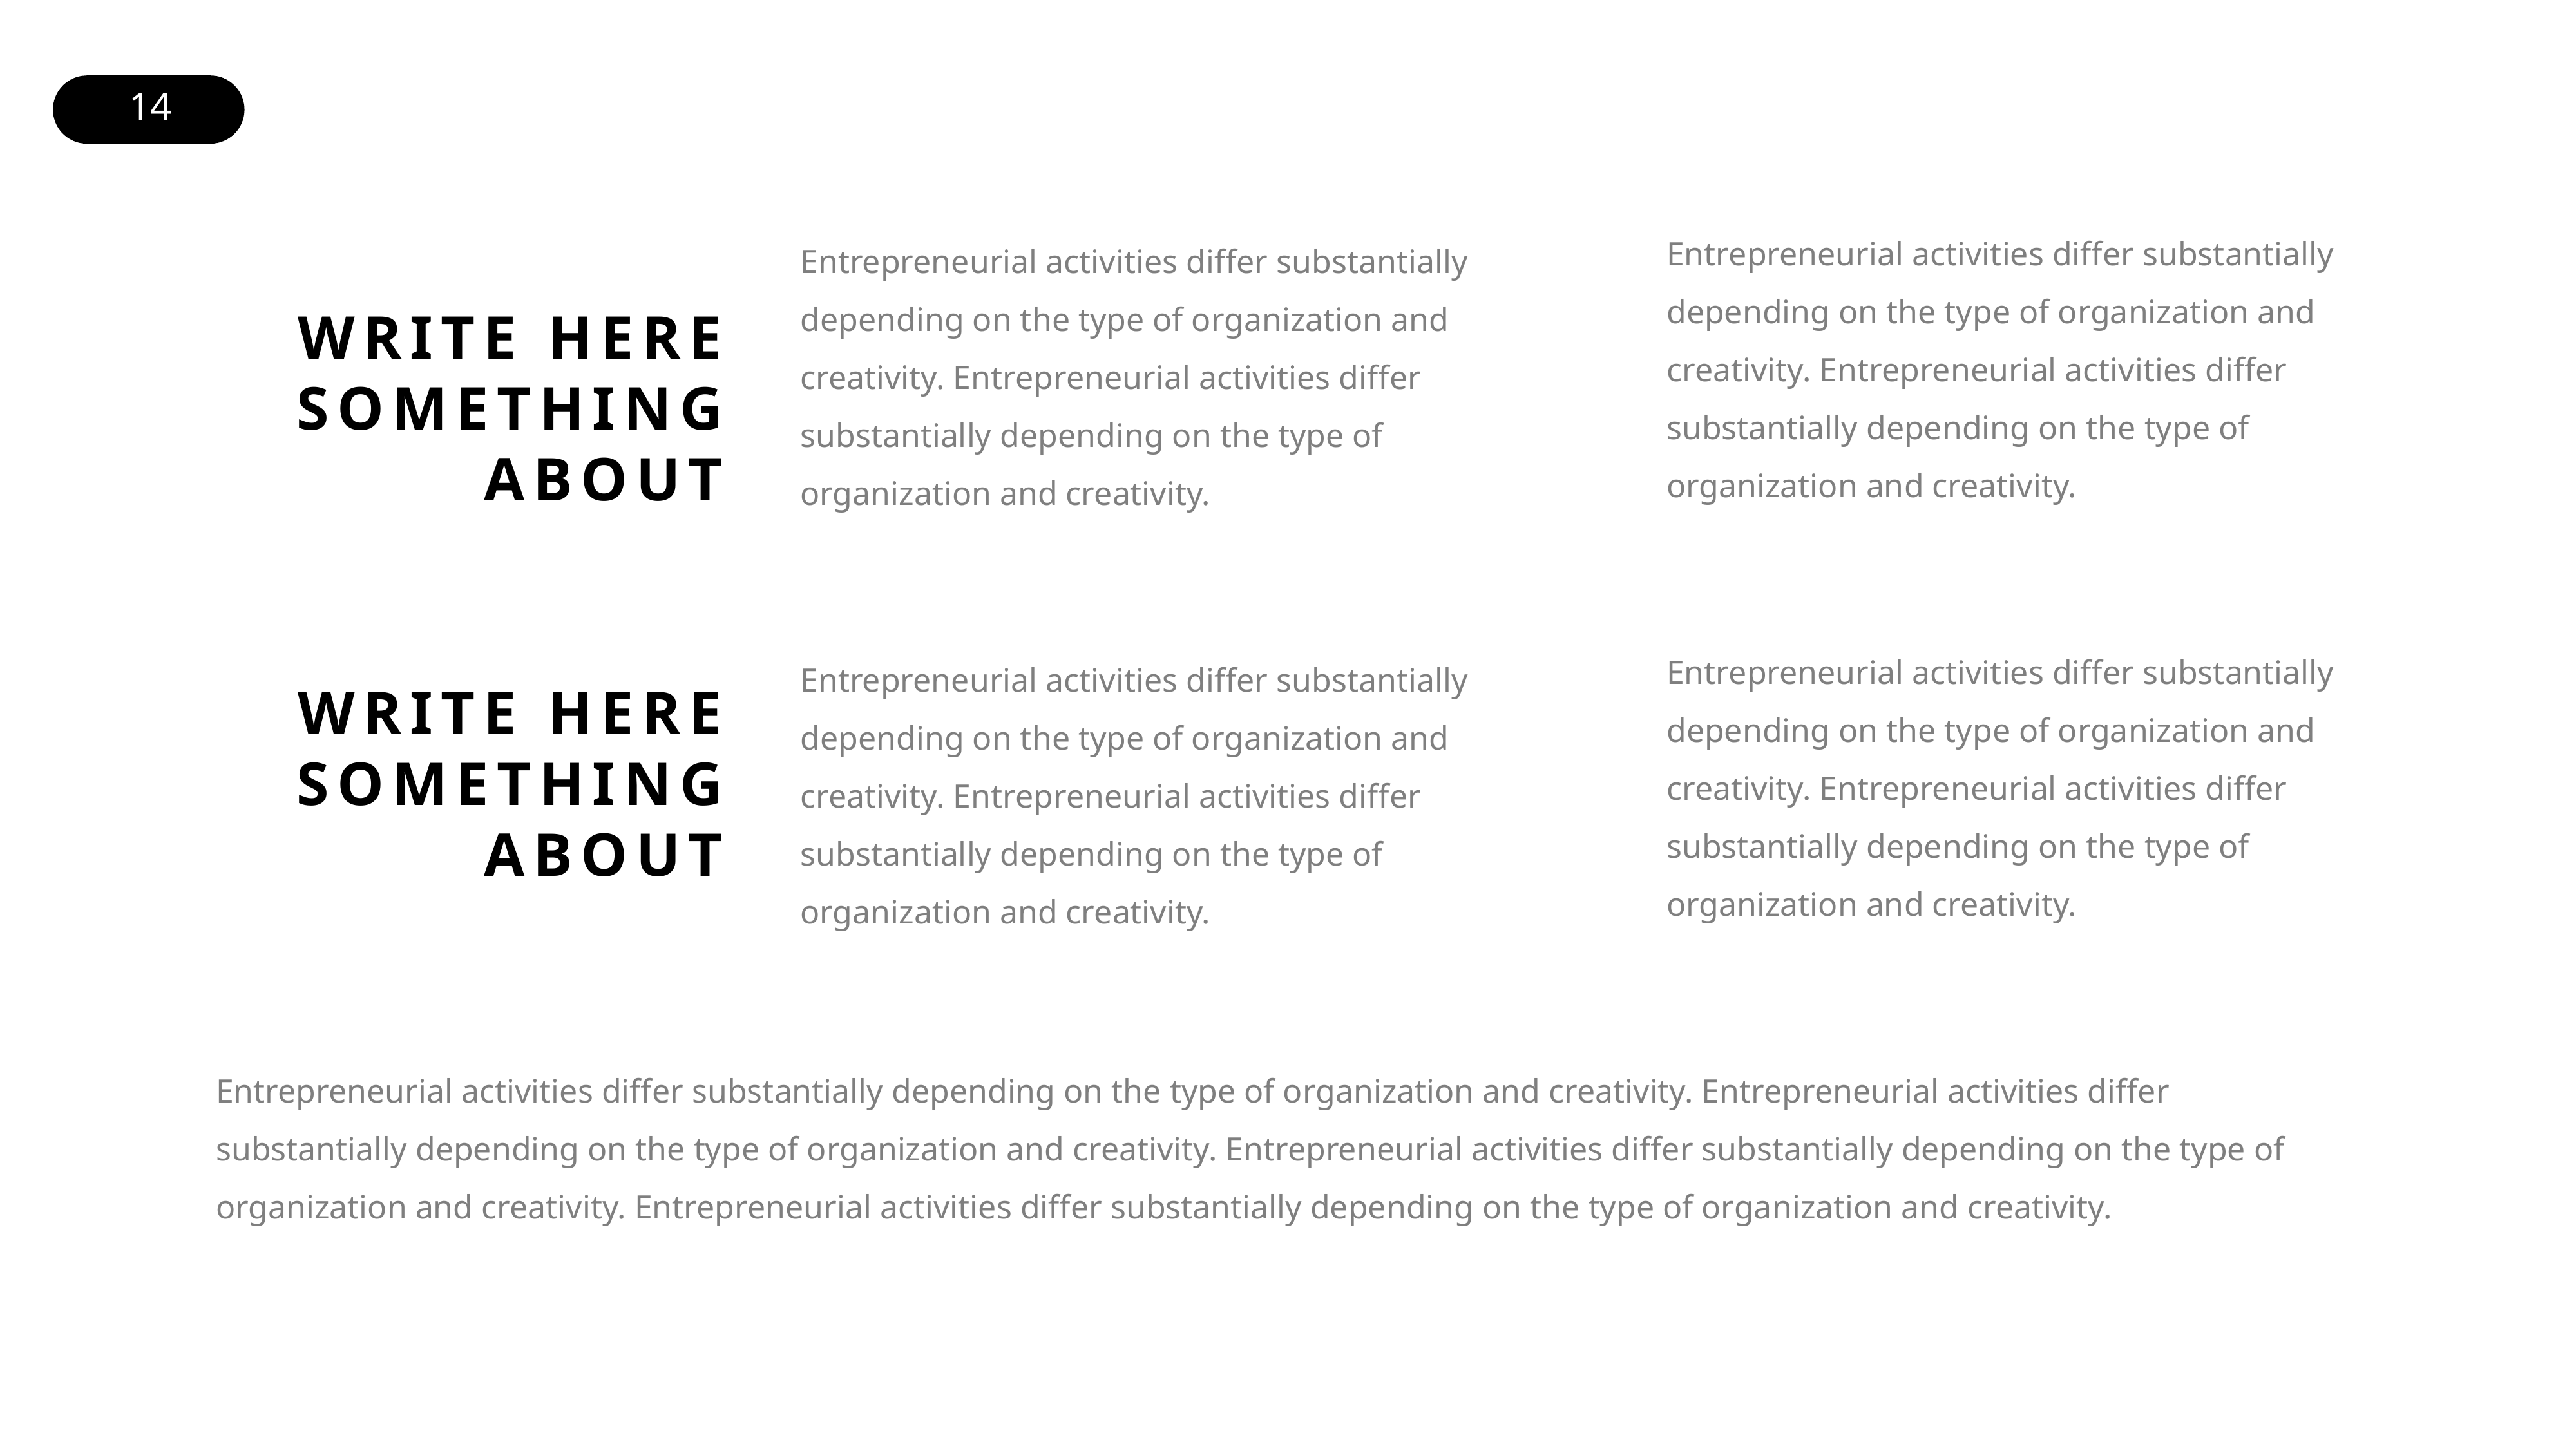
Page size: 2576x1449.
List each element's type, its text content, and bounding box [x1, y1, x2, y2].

text_box WRITE HERE SOMETHING ABOUT [137, 295, 732, 517]
text_box Entrepreneurial activities differ substantially depending on the type of organization and creativity. Entrepreneurial activities differ substantially depending on the type of organization and creativity. [790, 216, 1540, 516]
text_box Entrepreneurial activities differ substantially depending on the type of organization and creativity. Entrepreneurial activities differ substantially depending on the type of organization and creativity. Entrepreneurial activities differ substantially depending on the type of organization and creativity. Entrepreneurial activities differ substantially depending on the type of organization and creativity. [206, 1046, 2378, 1230]
text_box Entrepreneurial activities differ substantially depending on the type of organization and creativity. Entrepreneurial activities differ substantially depending on the type of organization and creativity. [1657, 628, 2407, 927]
text_box WRITE HERE SOMETHING ABOUT [137, 670, 732, 893]
text_box Entrepreneurial activities differ substantially depending on the type of organization and creativity. Entrepreneurial activities differ substantially depending on the type of organization and creativity. [1657, 209, 2407, 509]
text_box Entrepreneurial activities differ substantially depending on the type of organization and creativity. Entrepreneurial activities differ substantially depending on the type of organization and creativity. [790, 635, 1540, 935]
